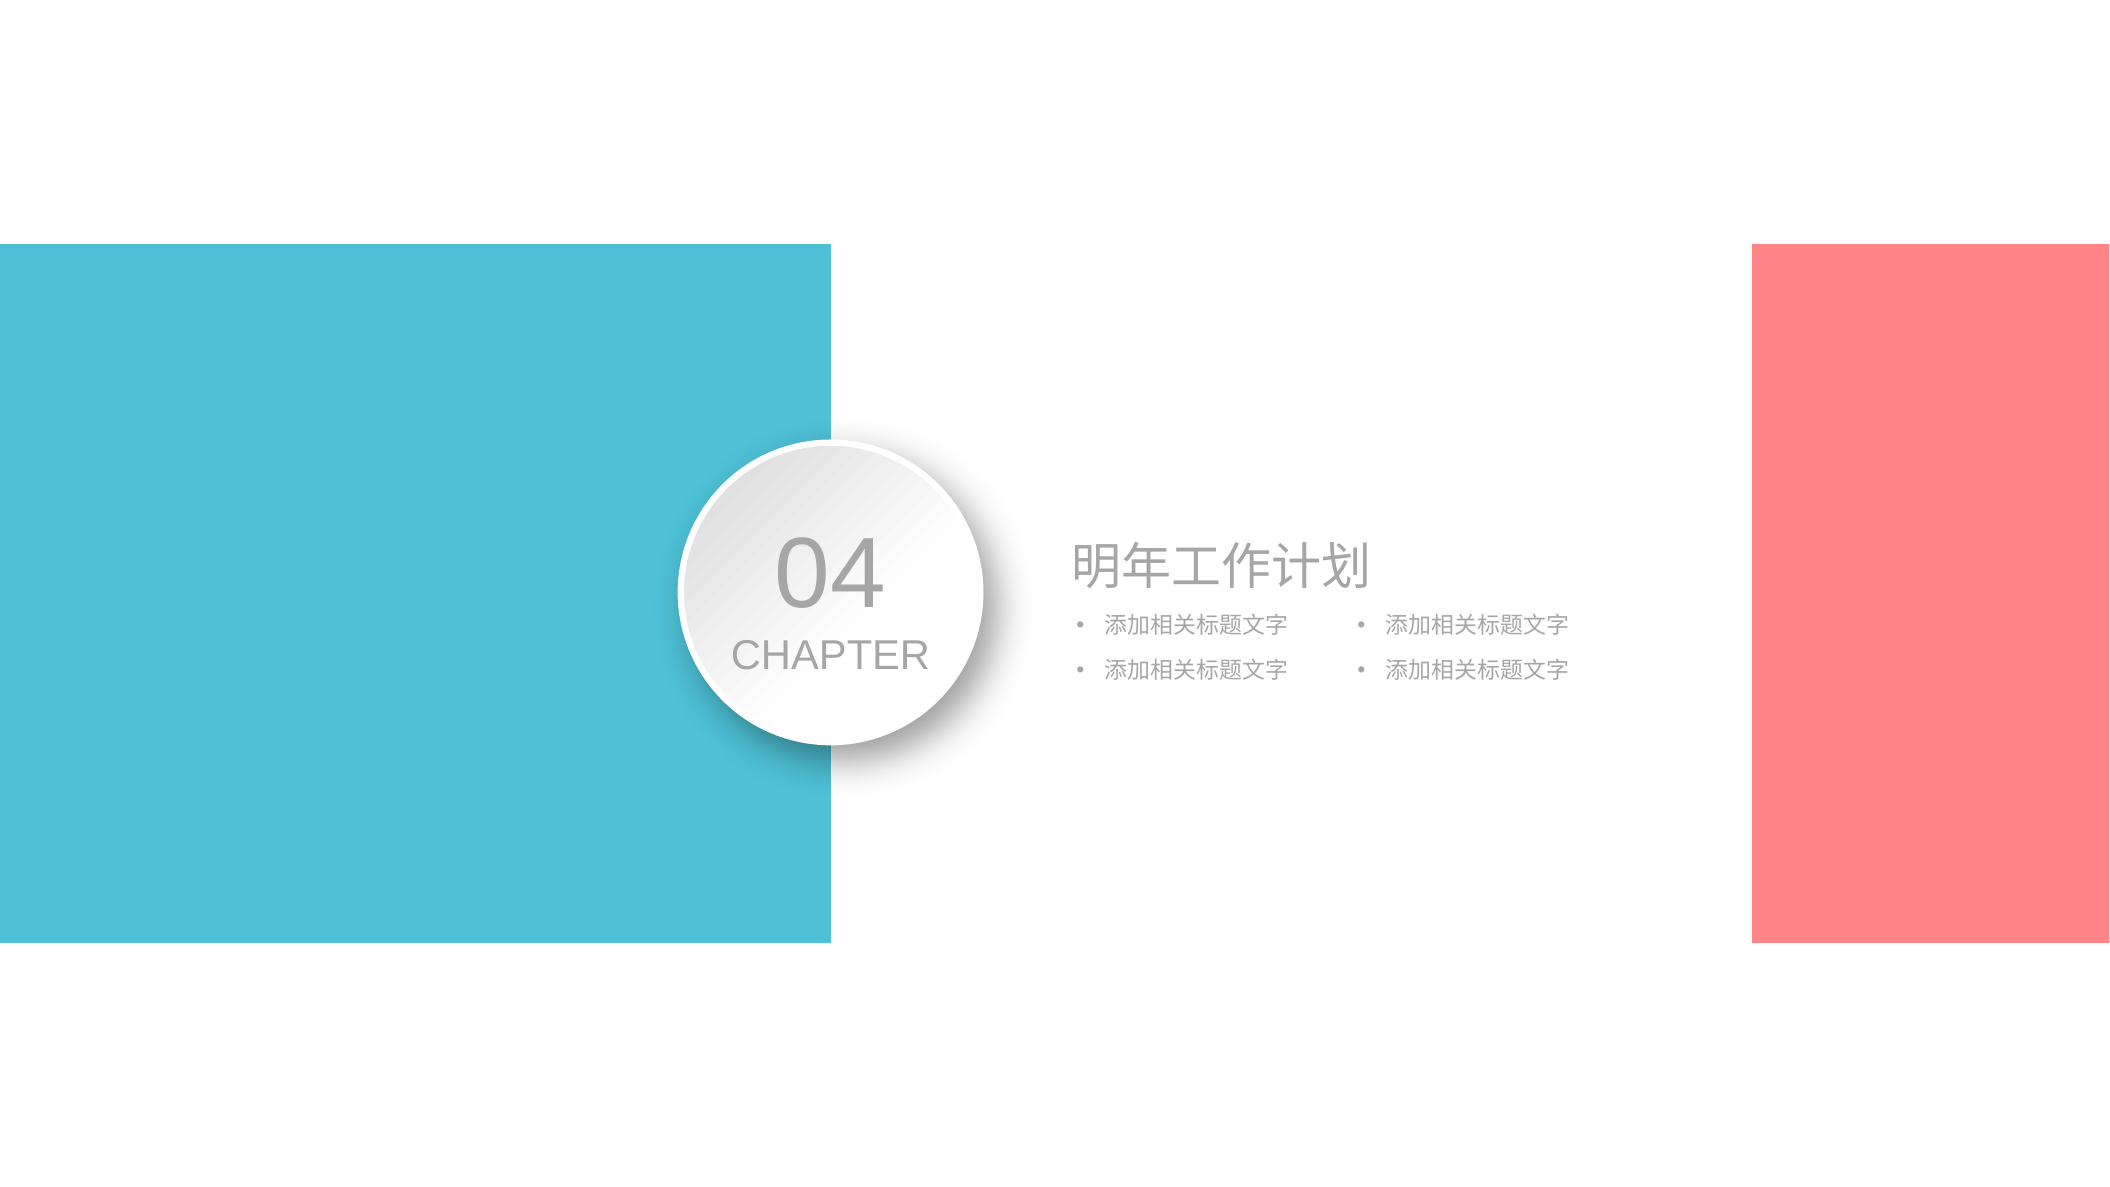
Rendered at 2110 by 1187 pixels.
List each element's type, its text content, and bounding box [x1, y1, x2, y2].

text_box 添加相关标题文字 [1061, 648, 1304, 691]
text_box [1751, 243, 2110, 943]
text_box 04 CHAPTER [706, 507, 955, 678]
text_box 明年工作计划 [1071, 534, 1595, 595]
text_box 添加相关标题文字 [1342, 648, 1585, 691]
text_box 添加相关标题文字 [1342, 603, 1585, 646]
text_box [679, 441, 982, 744]
text_box 添加相关标题文字 [1061, 603, 1304, 646]
text_box [0, 243, 832, 943]
